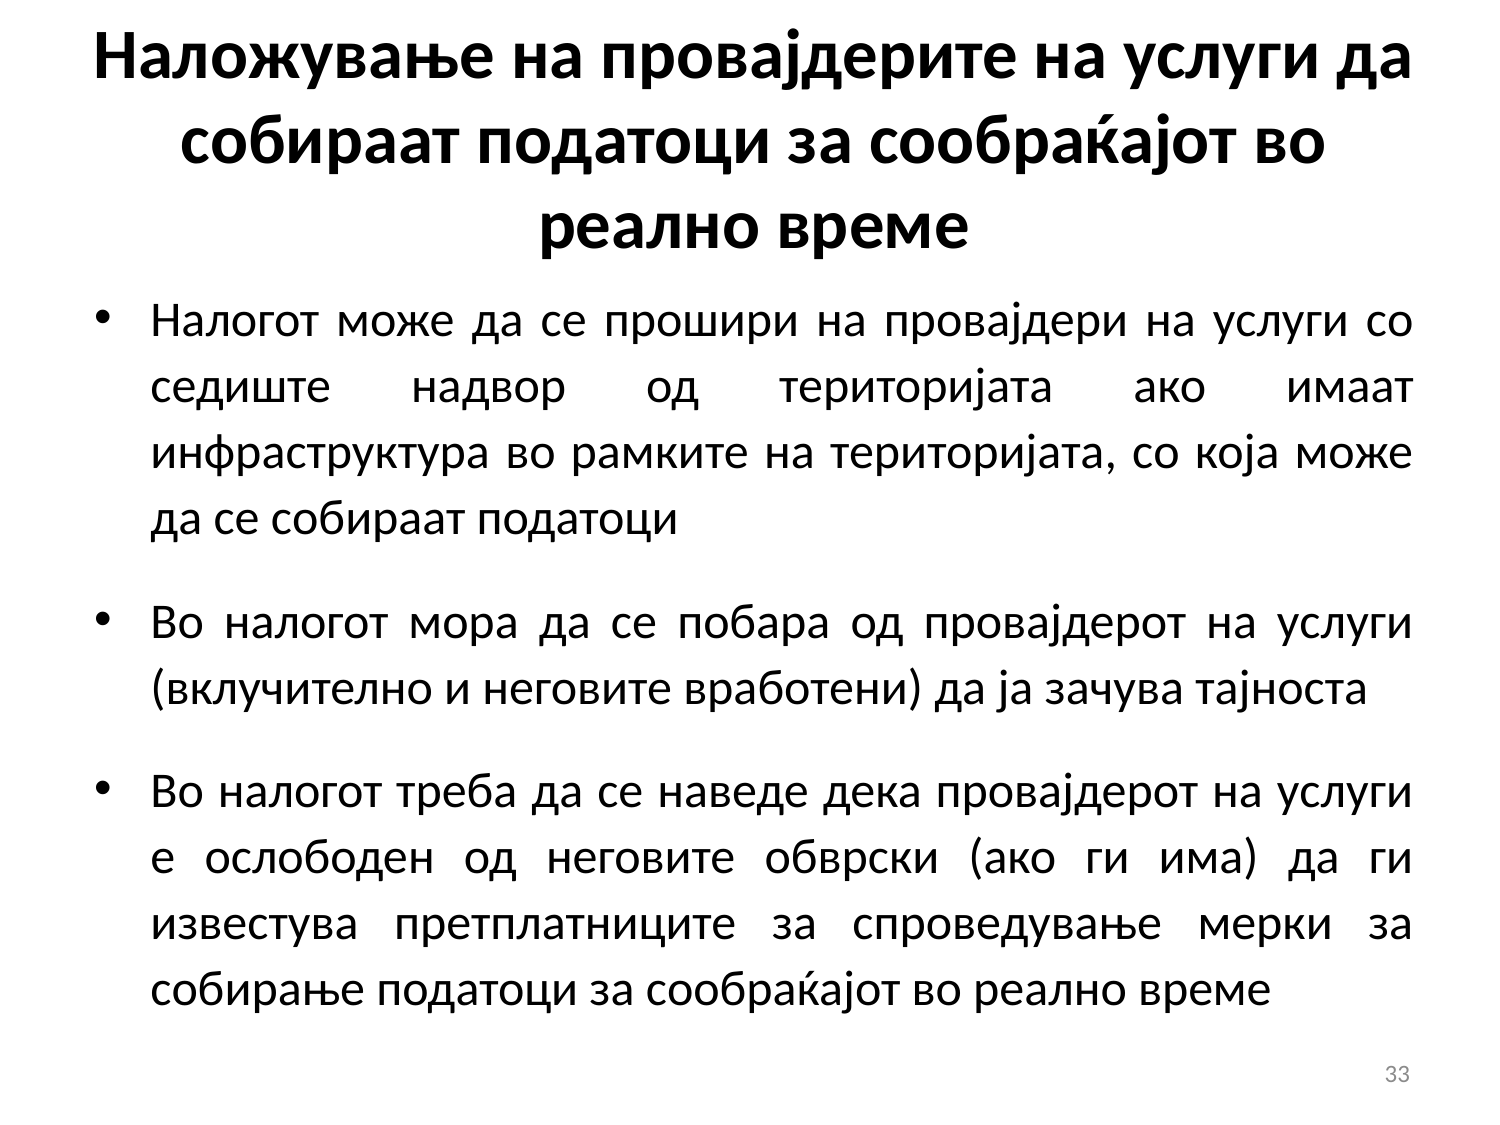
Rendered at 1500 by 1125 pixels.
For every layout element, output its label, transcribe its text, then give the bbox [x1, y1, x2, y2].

title Наложување на провајдерите на услуги да собираат податоци за сообраќајот во реално време [54, 0, 1455, 188]
slide_number 33 [1074, 1042, 1425, 1103]
list Налогот може да се прошири на провајдери на услуги со седиште надвор од територијата ако имаат инфраструктура во рамките на територијата, со која може да се собираат податоци Во налогот мора да се побара од провајдерот на услуги (вклучително и неговите вработени) да ја зачува тајноста Во налогот треба да се наведе дека провајдерот на услуги е ослободен од неговите обврски (ако ги има) да ги известува претплатниците за спроведување мерки за собирање податоци за сообраќајот во реално време [79, 273, 1430, 1043]
